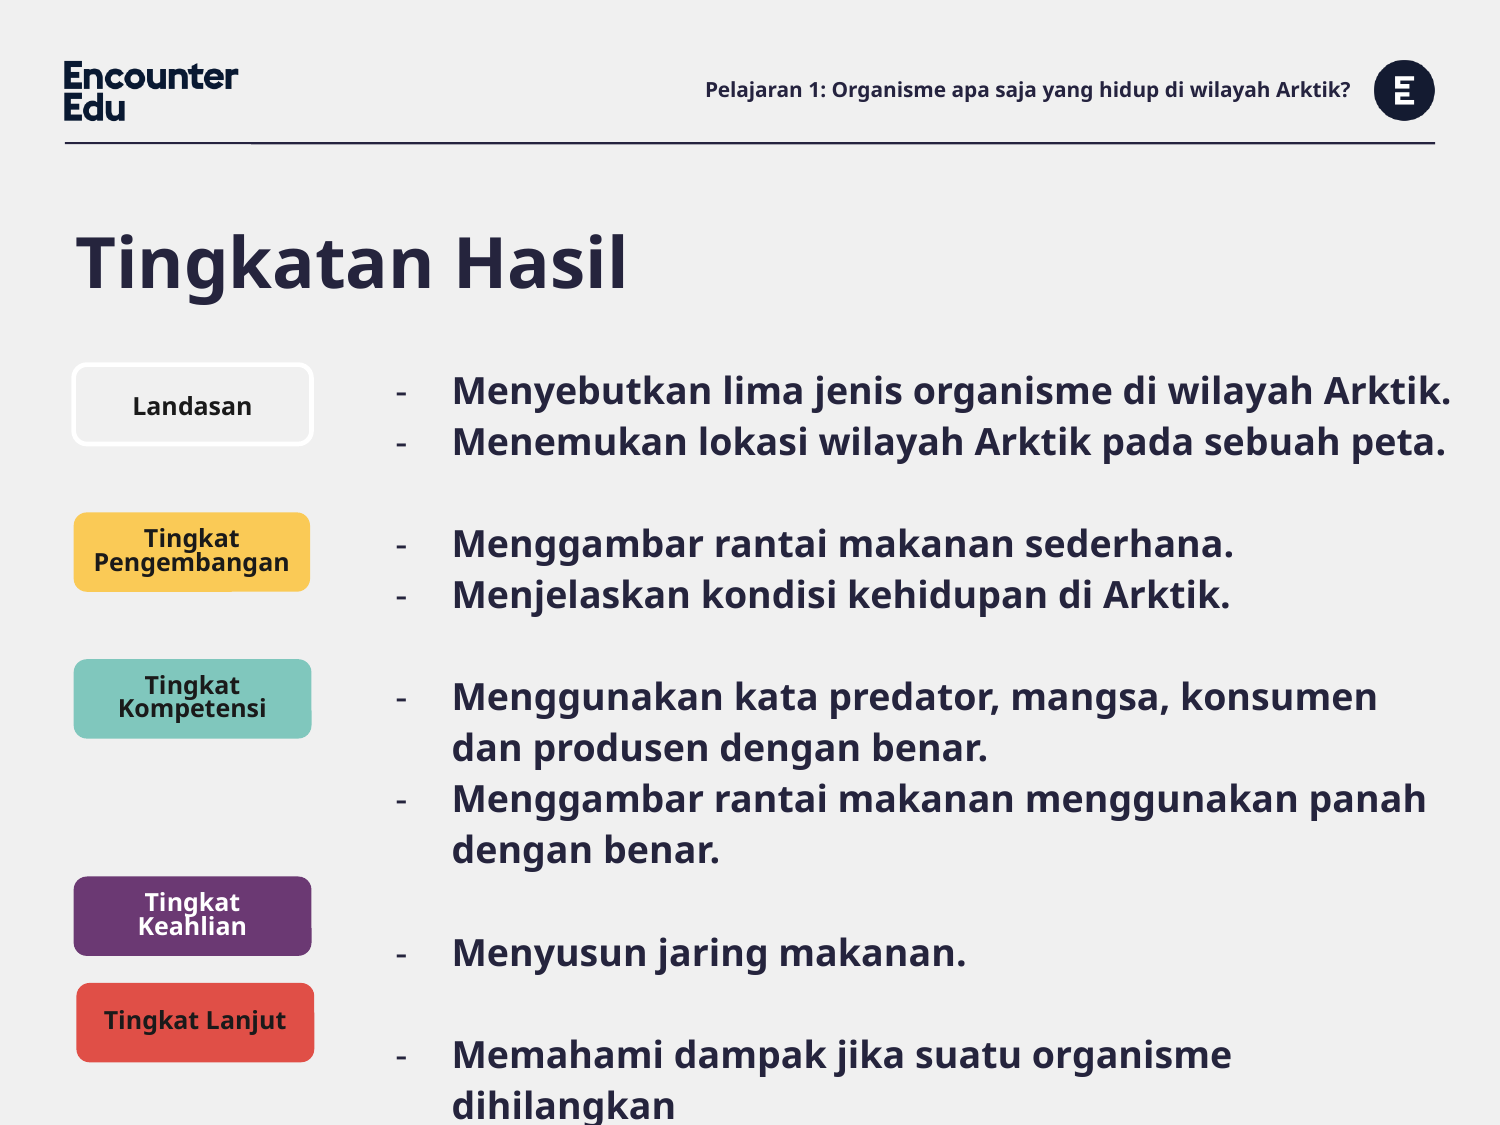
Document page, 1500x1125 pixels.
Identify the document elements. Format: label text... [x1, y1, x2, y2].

text_box Landasan [72, 363, 313, 445]
text_box Tingkat Keahlian [72, 875, 313, 957]
table_header Menyebutkan lima jenis organisme di wilayah Arktik. Menemukan lokasi wilayah Arktik pada sebuah peta. [384, 365, 1471, 518]
picture [1372, 58, 1436, 122]
title Pelajaran 1: Organisme apa saja yang hidup di wilayah Arktik? [516, 67, 1359, 114]
text_box Tingkat Pengembangan [72, 511, 311, 593]
table_cell Menggunakan kata predator, mangsa, konsumen dan produsen dengan benar. Menggambar rantai makanan menggunakan panah dengan benar. [384, 671, 1471, 926]
text_box Tingkat Kompetensi [72, 658, 313, 740]
table_cell Menggambar rantai makanan sederhana. Menjelaskan kondisi kehidupan di Arktik. [384, 518, 1471, 671]
table_cell Memahami dampak jika suatu organisme dihilangkan dari jaring makanan. [384, 1028, 1471, 1125]
text_box Tingkatan Hasil [67, 222, 922, 308]
picture [60, 59, 243, 122]
table_cell Menyusun jaring makanan. [384, 926, 1471, 1028]
text_box Tingkat Lanjut [75, 982, 316, 1064]
